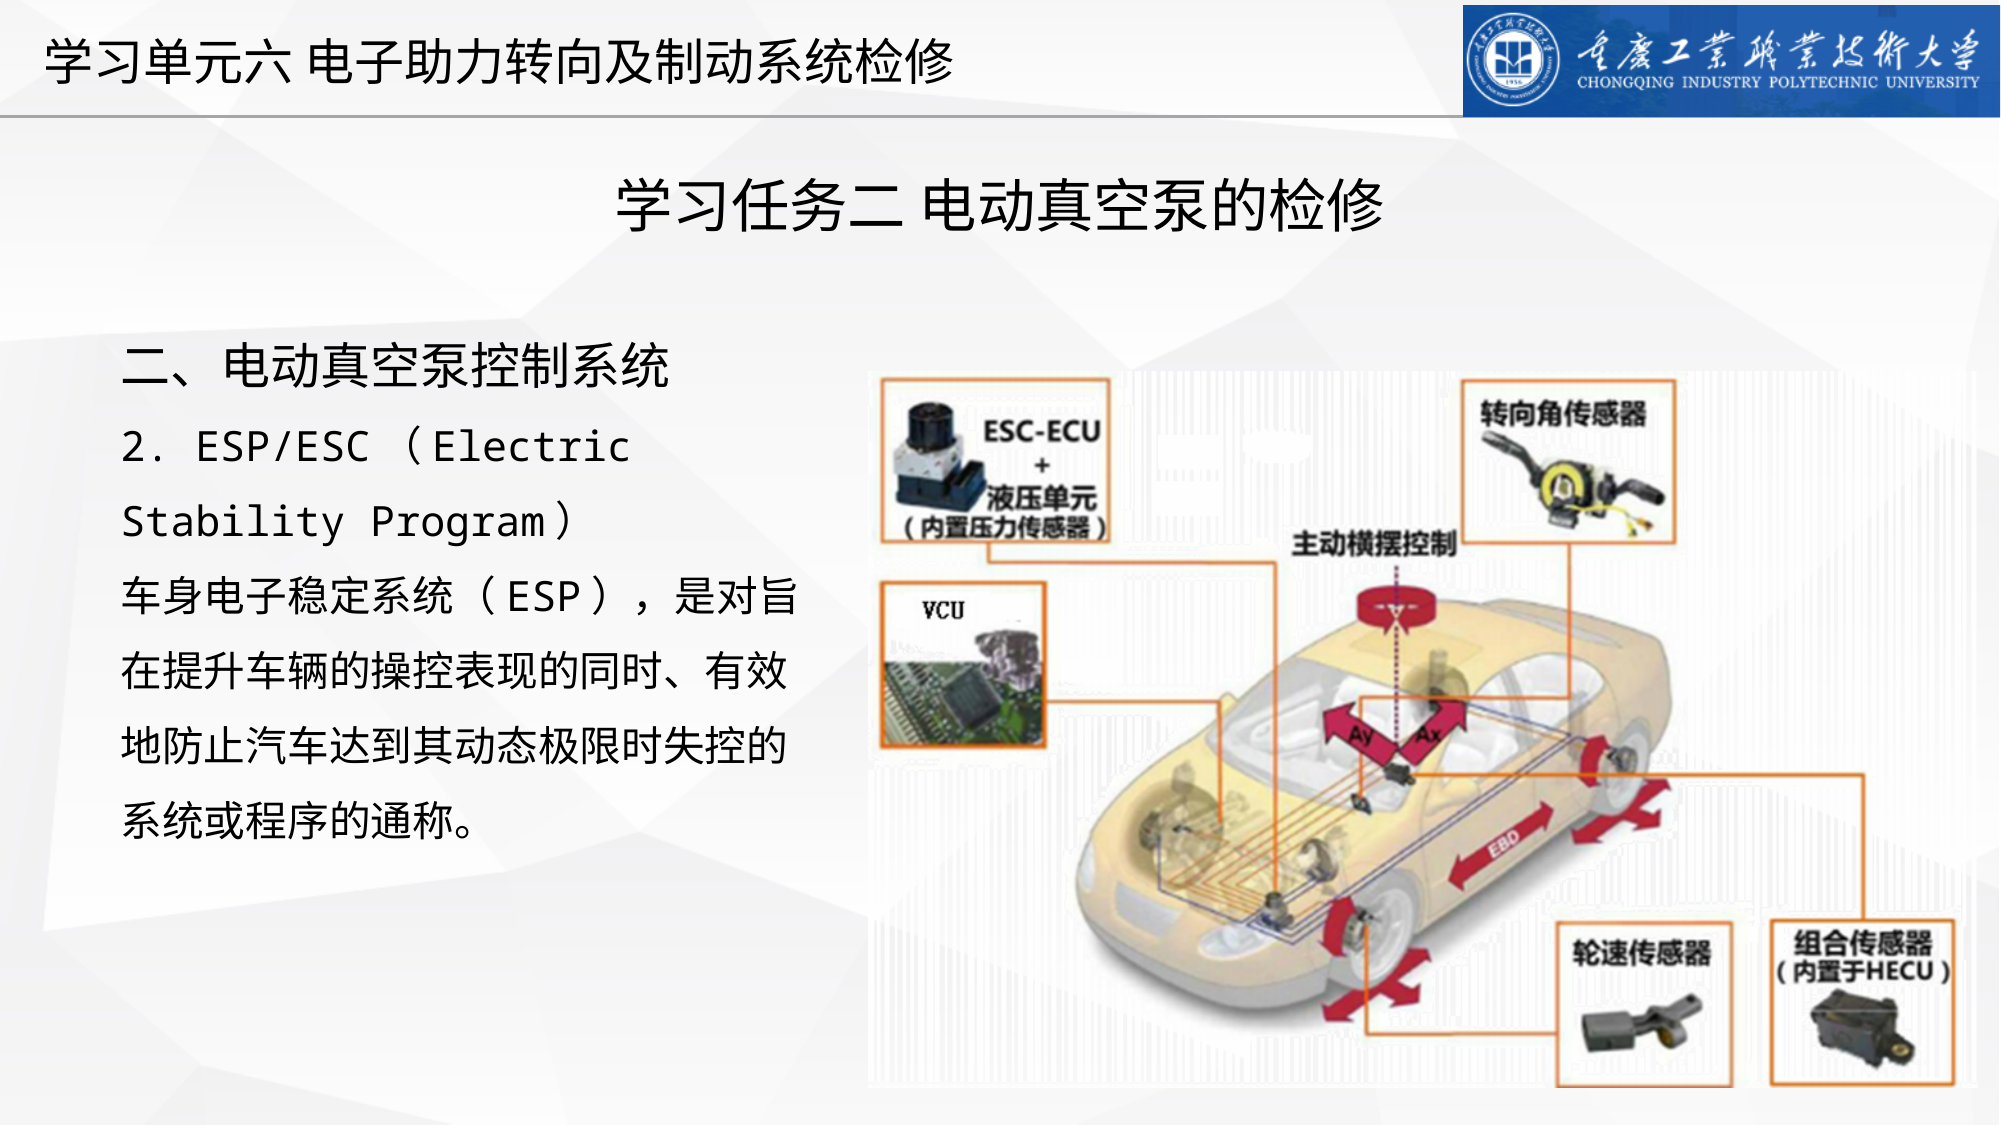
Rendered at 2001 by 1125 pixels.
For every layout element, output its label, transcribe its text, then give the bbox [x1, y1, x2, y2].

picture [0, 0, 2001, 117]
text_box 学习任务二 电动真空泵的检修 [433, 161, 1567, 247]
picture [0, 118, 1999, 1125]
text_box 二、电动真空泵控制系统 2. ESP/ESC（Electric Stability Program） 车身电子稳定系统（ESP），是对旨在提升车辆的操控表现的同时、有效地防止汽车达到其动态极限时失控的系统或程序的通称。 [105, 297, 838, 852]
